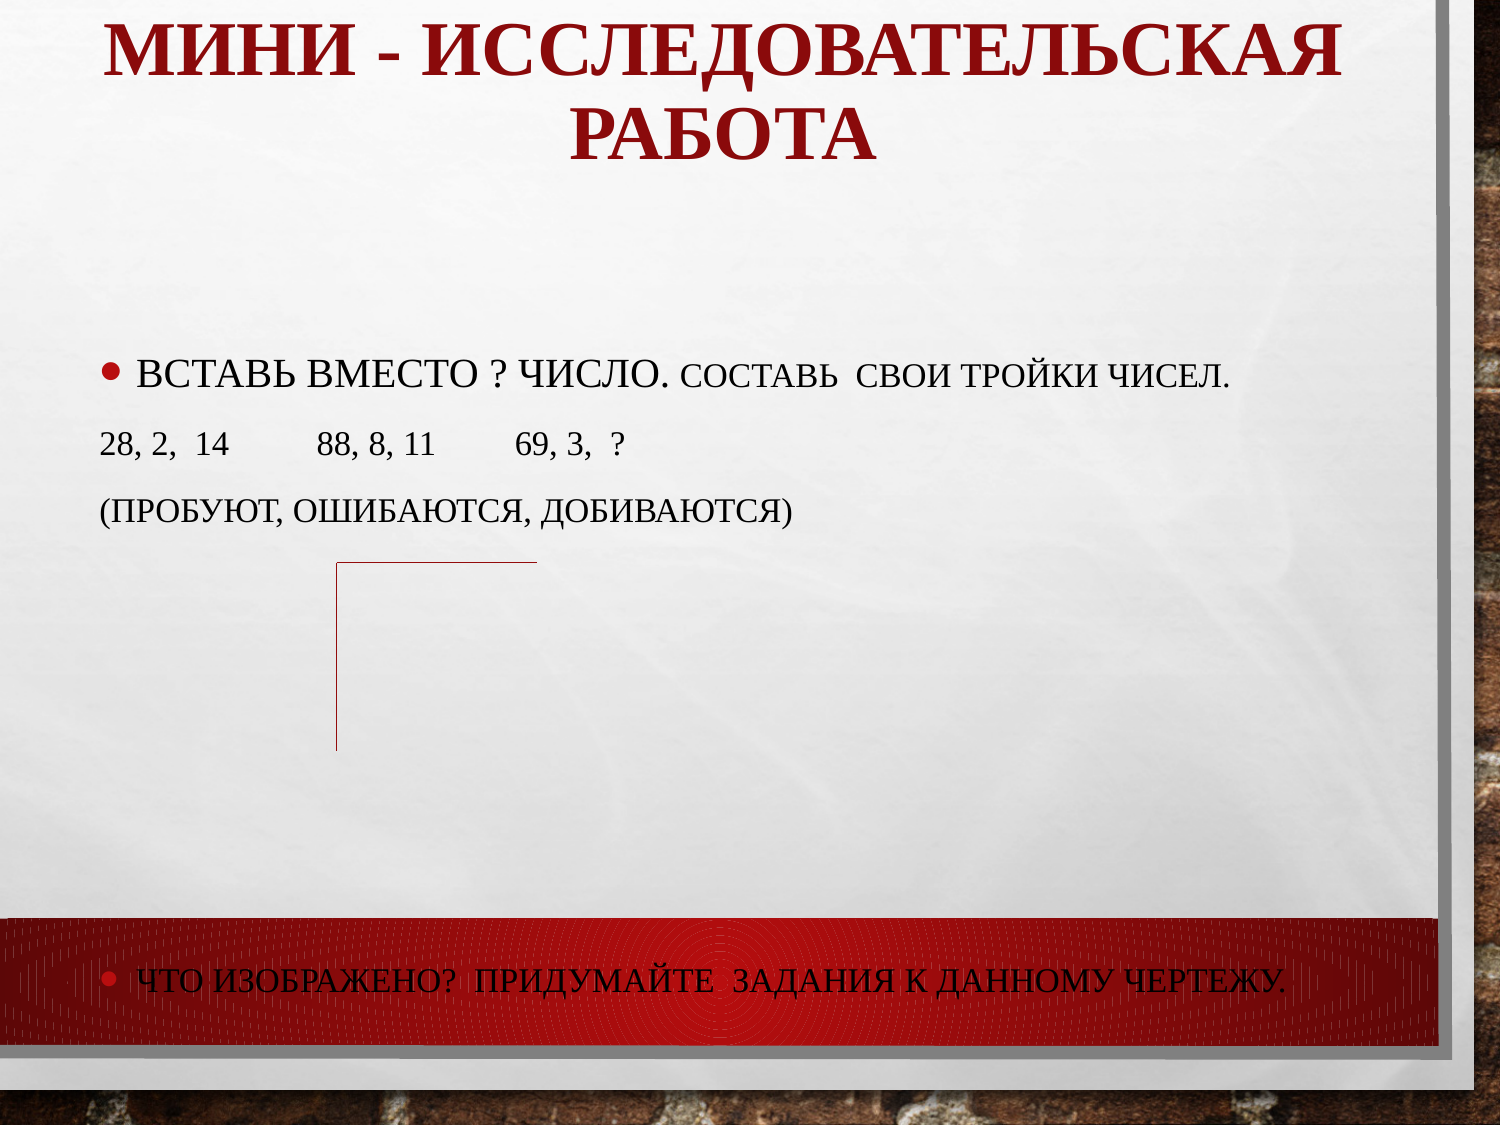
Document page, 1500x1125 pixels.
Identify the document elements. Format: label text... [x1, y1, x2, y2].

title Мини - исследовательская работа [84, 0, 1364, 184]
picture [0, 0, 1500, 1125]
list Вставь вместо ? число. Составь свои тройки чисел. 28, 2, 14 88, 8, 11 69, 3, ? (Пробуют, ошибаются, добиваются) Что изображено? Придумайте задания к данному чертежу. [84, 184, 1364, 1013]
